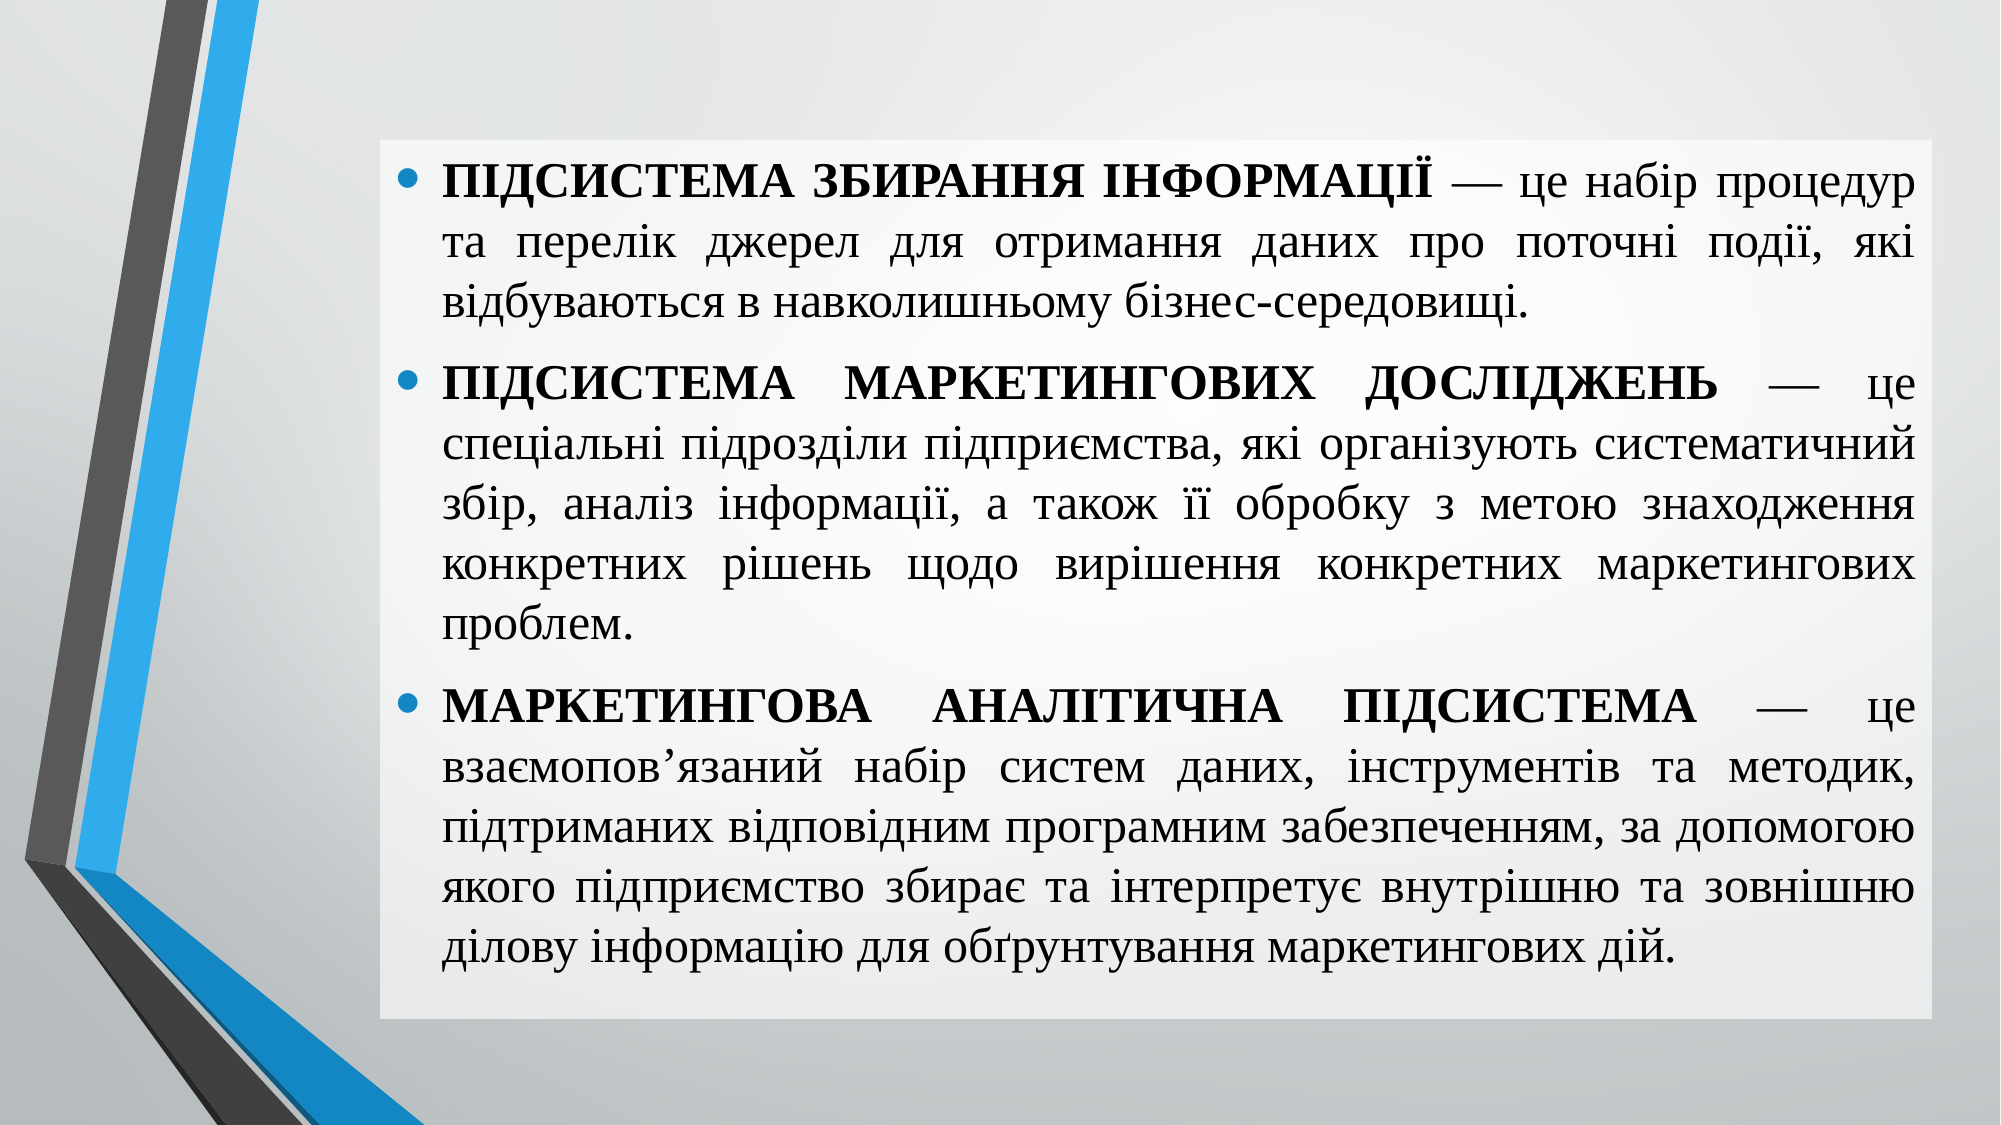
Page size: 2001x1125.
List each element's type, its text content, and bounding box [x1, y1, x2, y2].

list ПІДСИСТЕМА ЗБИРАННЯ ІНФОРМАЦІЇ — це набір процедур та перелік джерел для отримання даних про поточні події, які відбуваються в навколишньому бізнес-середовищі. ПІДСИСТЕМА МАРКЕТИНГОВИХ ДОСЛІДЖЕНЬ — це спеціальні підрозділи підприємства, які організують систематичний збір, аналіз інформації, а також її обробку з метою знаходження конкретних рішень щодо вирішення конкретних маркетингових проблем. МАРКЕТИНГОВА АНАЛІТИЧНА ПІДСИСТЕМА — це взаємопов’язаний набір систем даних, інструментів та методик, підтриманих відповідним програмним забезпеченням, за допомогою якого підприємство збирає та інтерпретує внутрішню та зовнішню ділову інформацію для обґрунтування маркетингових дій. [380, 139, 1932, 1019]
